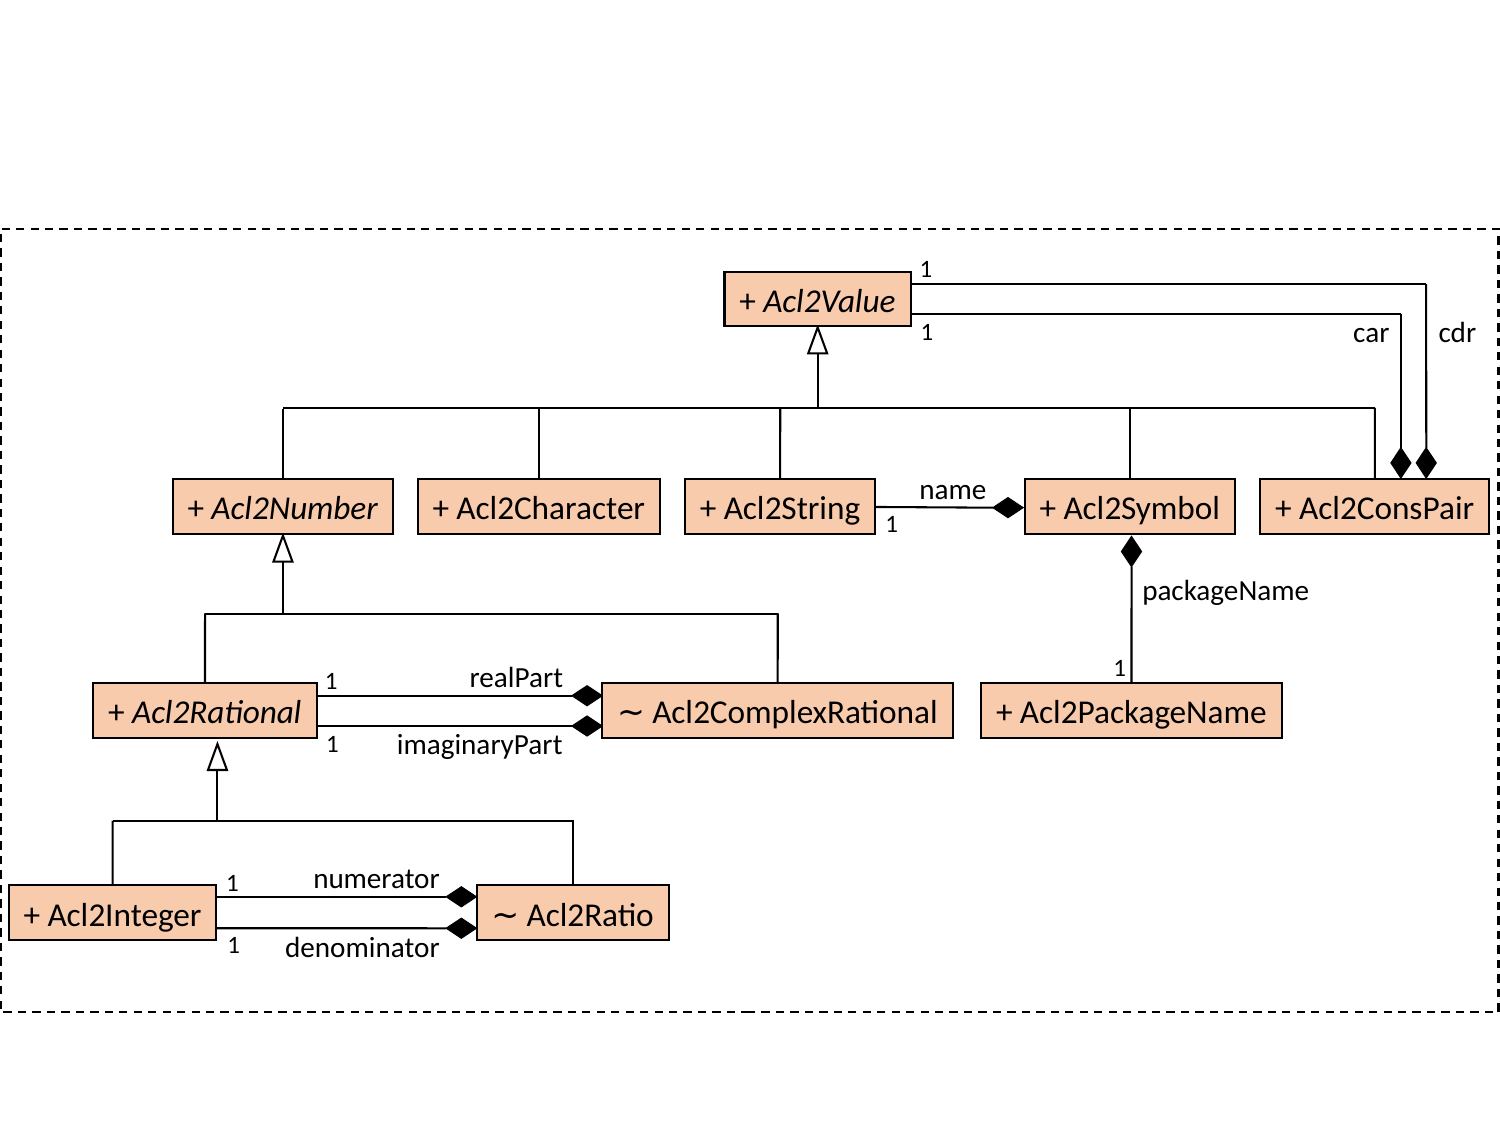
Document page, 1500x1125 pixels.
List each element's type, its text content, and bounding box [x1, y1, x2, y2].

text_box [0, 228, 1500, 1013]
text_box 1 [211, 897, 254, 904]
text_box 1 [211, 858, 254, 896]
text_box 1 [212, 929, 255, 967]
text_box 1 [212, 921, 255, 928]
